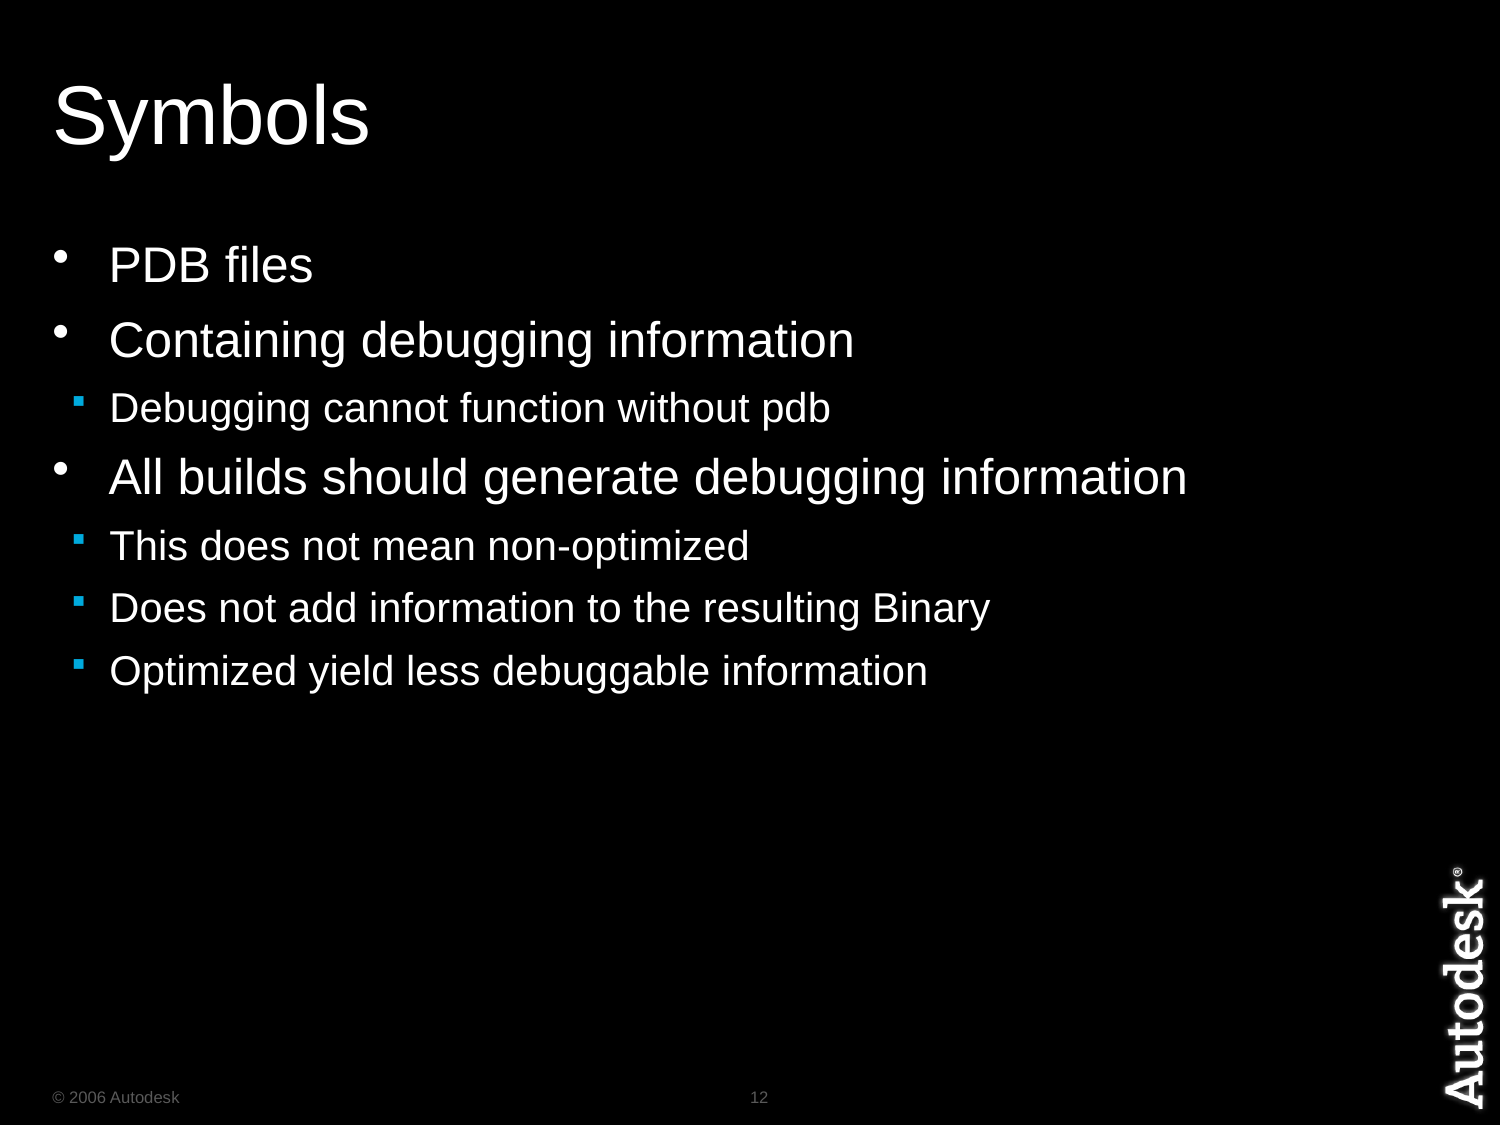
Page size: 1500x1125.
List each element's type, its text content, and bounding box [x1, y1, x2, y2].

list PDB files Containing debugging information Debugging cannot function without pdb All builds should generate debugging information This does not mean non-optimized Does not add information to the resulting Binary Optimized yield less debuggable information [52, 231, 1401, 1073]
title Symbols [52, 22, 1401, 211]
picture [1402, 0, 1500, 1125]
